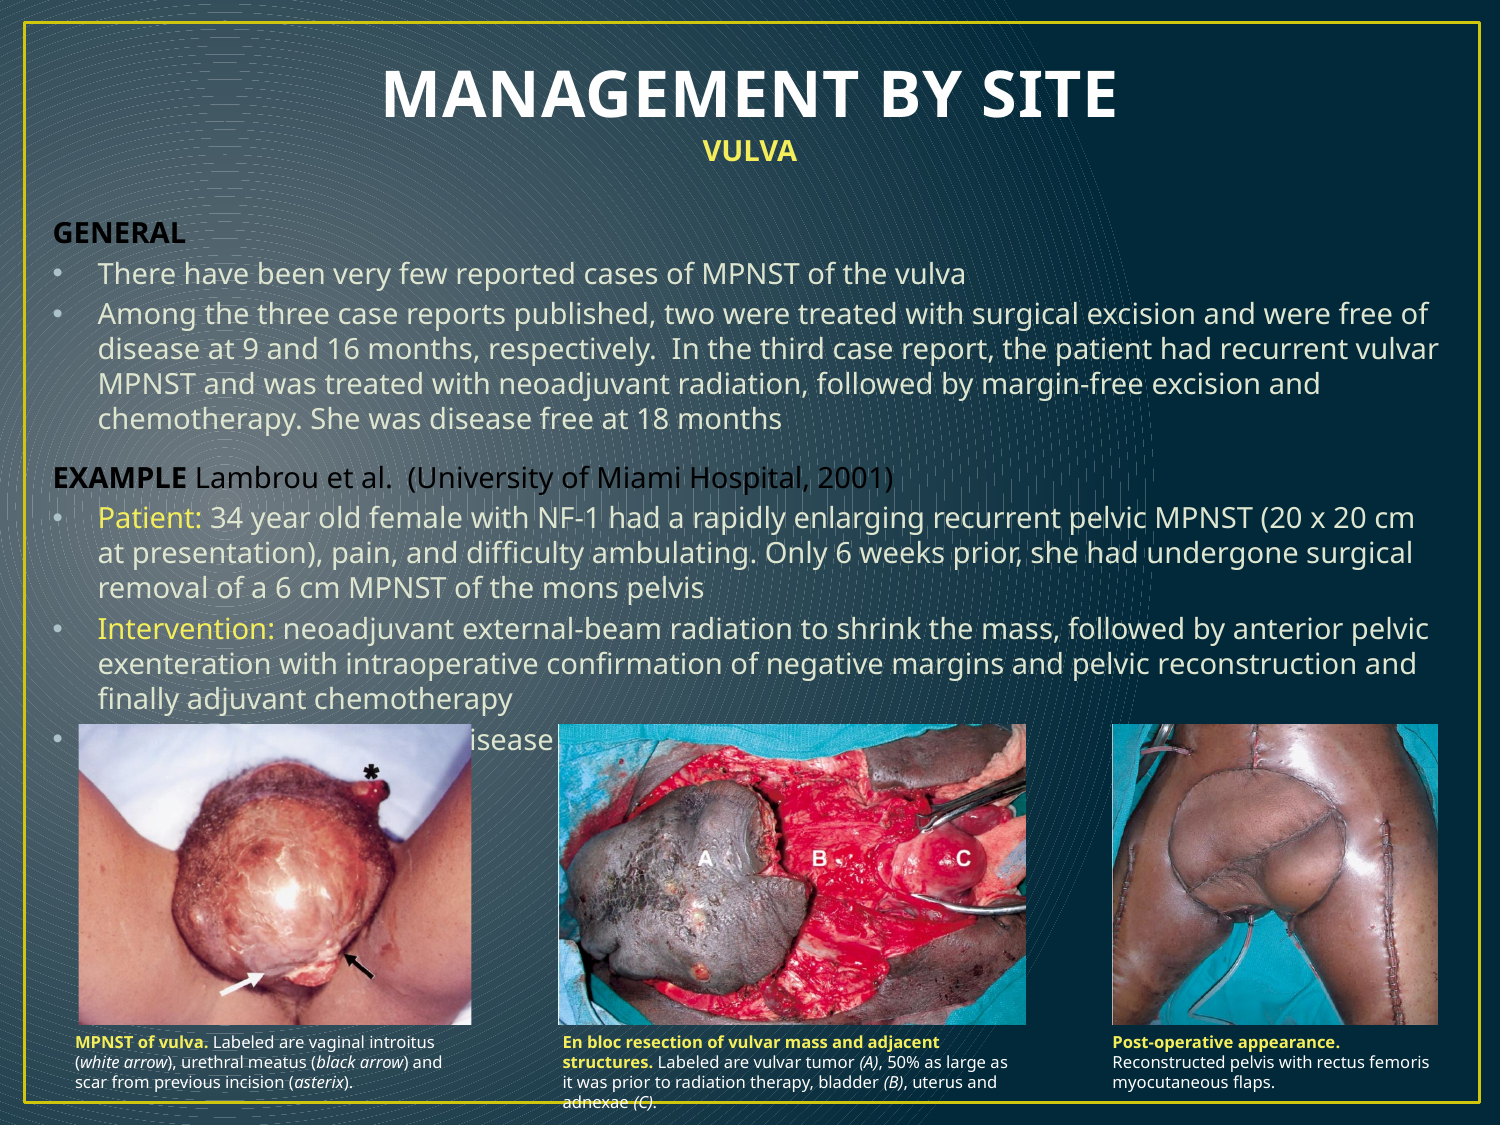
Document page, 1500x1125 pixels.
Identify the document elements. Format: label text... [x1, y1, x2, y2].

text_box Post-operative appearance. Reconstructed pelvis with rectus femoris myocutaneous ﬂaps. [1112, 1024, 1450, 1099]
text_box MPNST of vulva. Labeled are vaginal introitus (white arrow), urethral meatus (black arrow) and scar from previous incision (asterix). [75, 1024, 488, 1099]
list VULVA GENERAL There have been very few reported cases of MPNST of the vulva Among the three case reports published, two were treated with surgical excision and were free of disease at 9 and 16 months, respectively. In the third case report, the patient had recurrent vulvar MPNST and was treated with neoadjuvant radiation, followed by margin-free excision and chemotherapy. She was disease free at 18 months EXAMPLE Lambrou et al. (University of Miami Hospital, 2001) Patient: 34 year old female with NF-1 had a rapidly enlarging recurrent pelvic MPNST (20 x 20 cm at presentation), pain, and difﬁculty ambulating. Only 6 weeks prior, she had undergone surgical removal of a 6 cm MPNST of the mons pelvis Intervention: neoadjuvant external-beam radiation to shrink the mass, followed by anterior pelvic exenteration with intraoperative confirmation of negative margins and pelvic reconstruction and finally adjuvant chemotherapy Outcome: No evidence of disease at 18 months after diagnosis [37, 125, 1463, 1088]
title MANAGEMENT BY SITE [0, 45, 1500, 138]
picture [558, 723, 1026, 1025]
picture [1113, 725, 1437, 1024]
text_box En bloc resection of vulvar mass and adjacent structures. Labeled are vulvar tumor (A), 50% as large as it was prior to radiation therapy, bladder (B), uterus and adnexae (C). [562, 1034, 1026, 1119]
picture [78, 723, 472, 1025]
